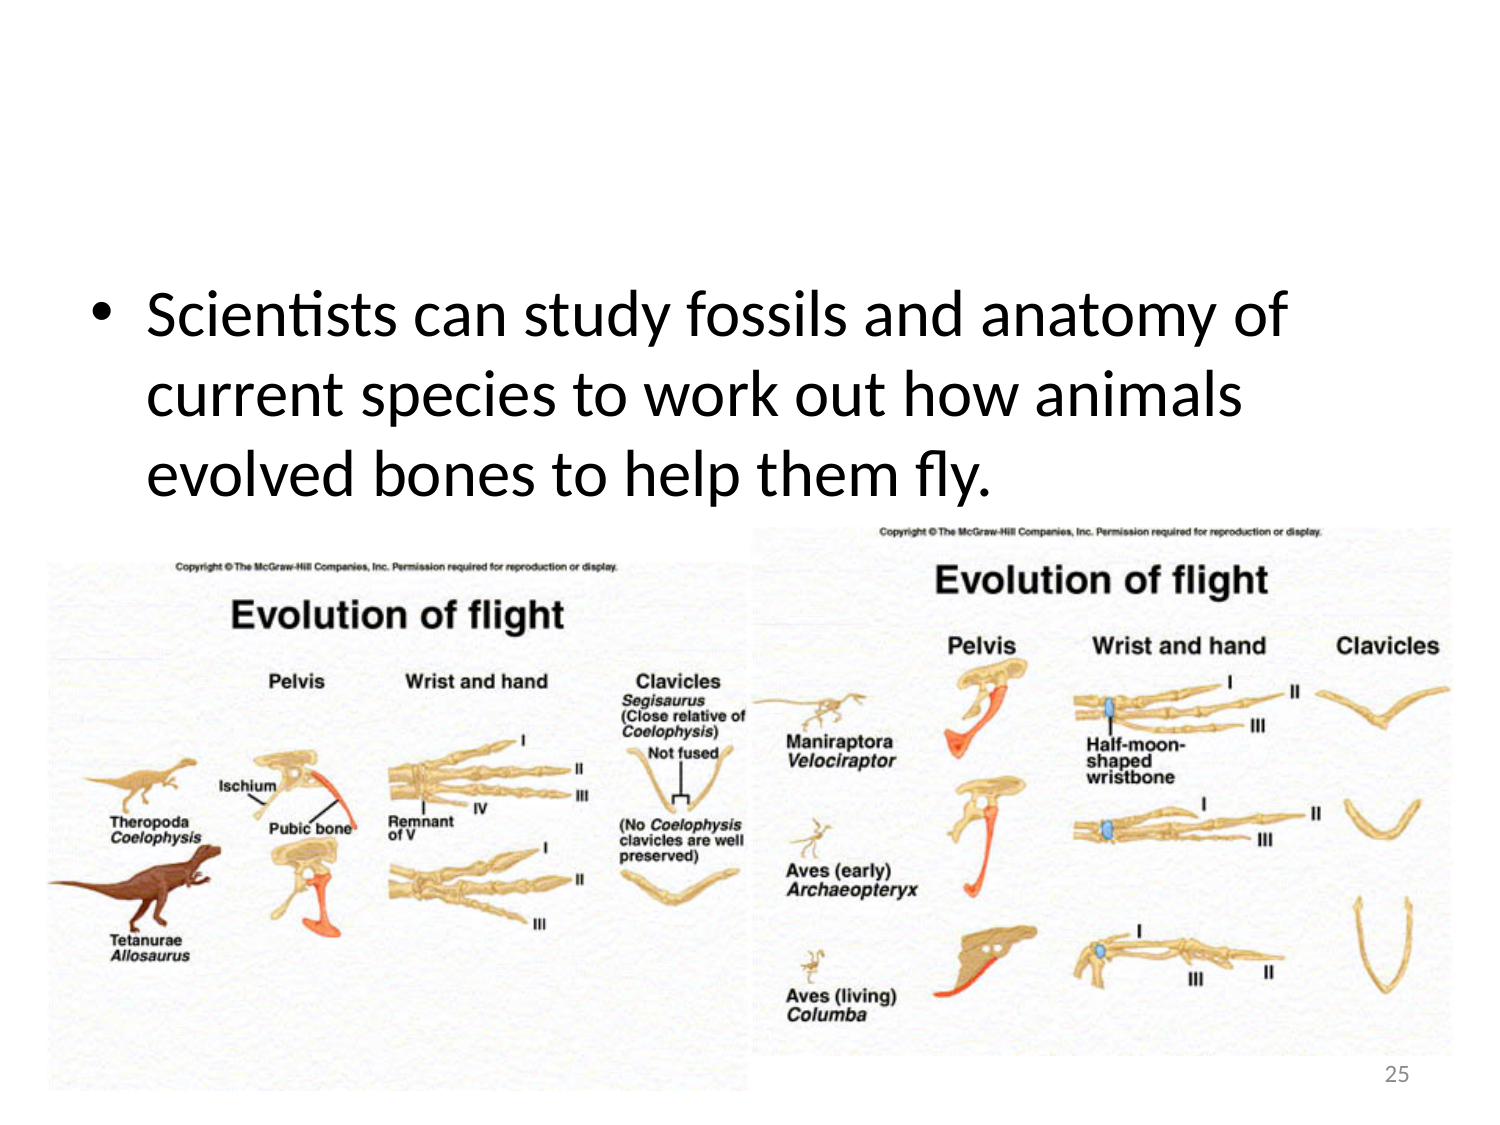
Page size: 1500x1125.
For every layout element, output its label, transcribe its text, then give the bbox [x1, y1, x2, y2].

list Scientists can study fossils and anatomy of current species to work out how animals evolved bones to help them fly. [75, 262, 1425, 560]
picture [46, 526, 1454, 1091]
slide_number 25 [1074, 1065, 1425, 1103]
